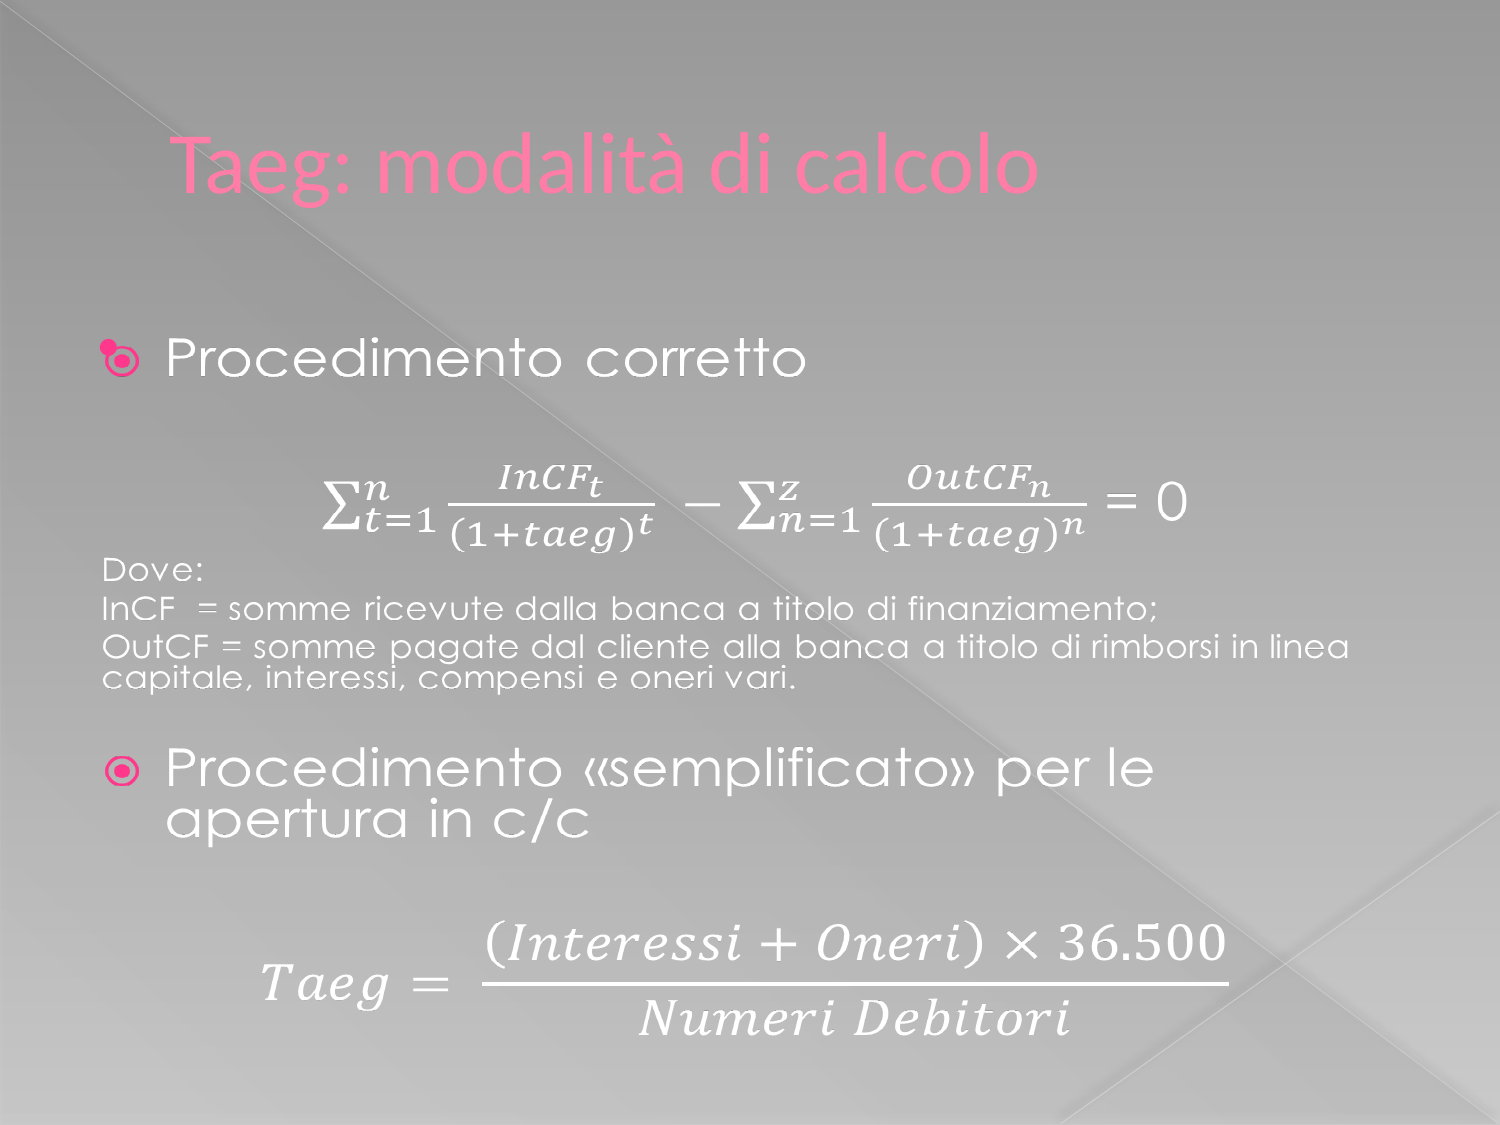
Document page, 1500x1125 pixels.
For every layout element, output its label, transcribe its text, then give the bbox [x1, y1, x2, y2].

title Taeg: modalità di calcolo [75, 43, 1425, 274]
list [75, 308, 1425, 1059]
